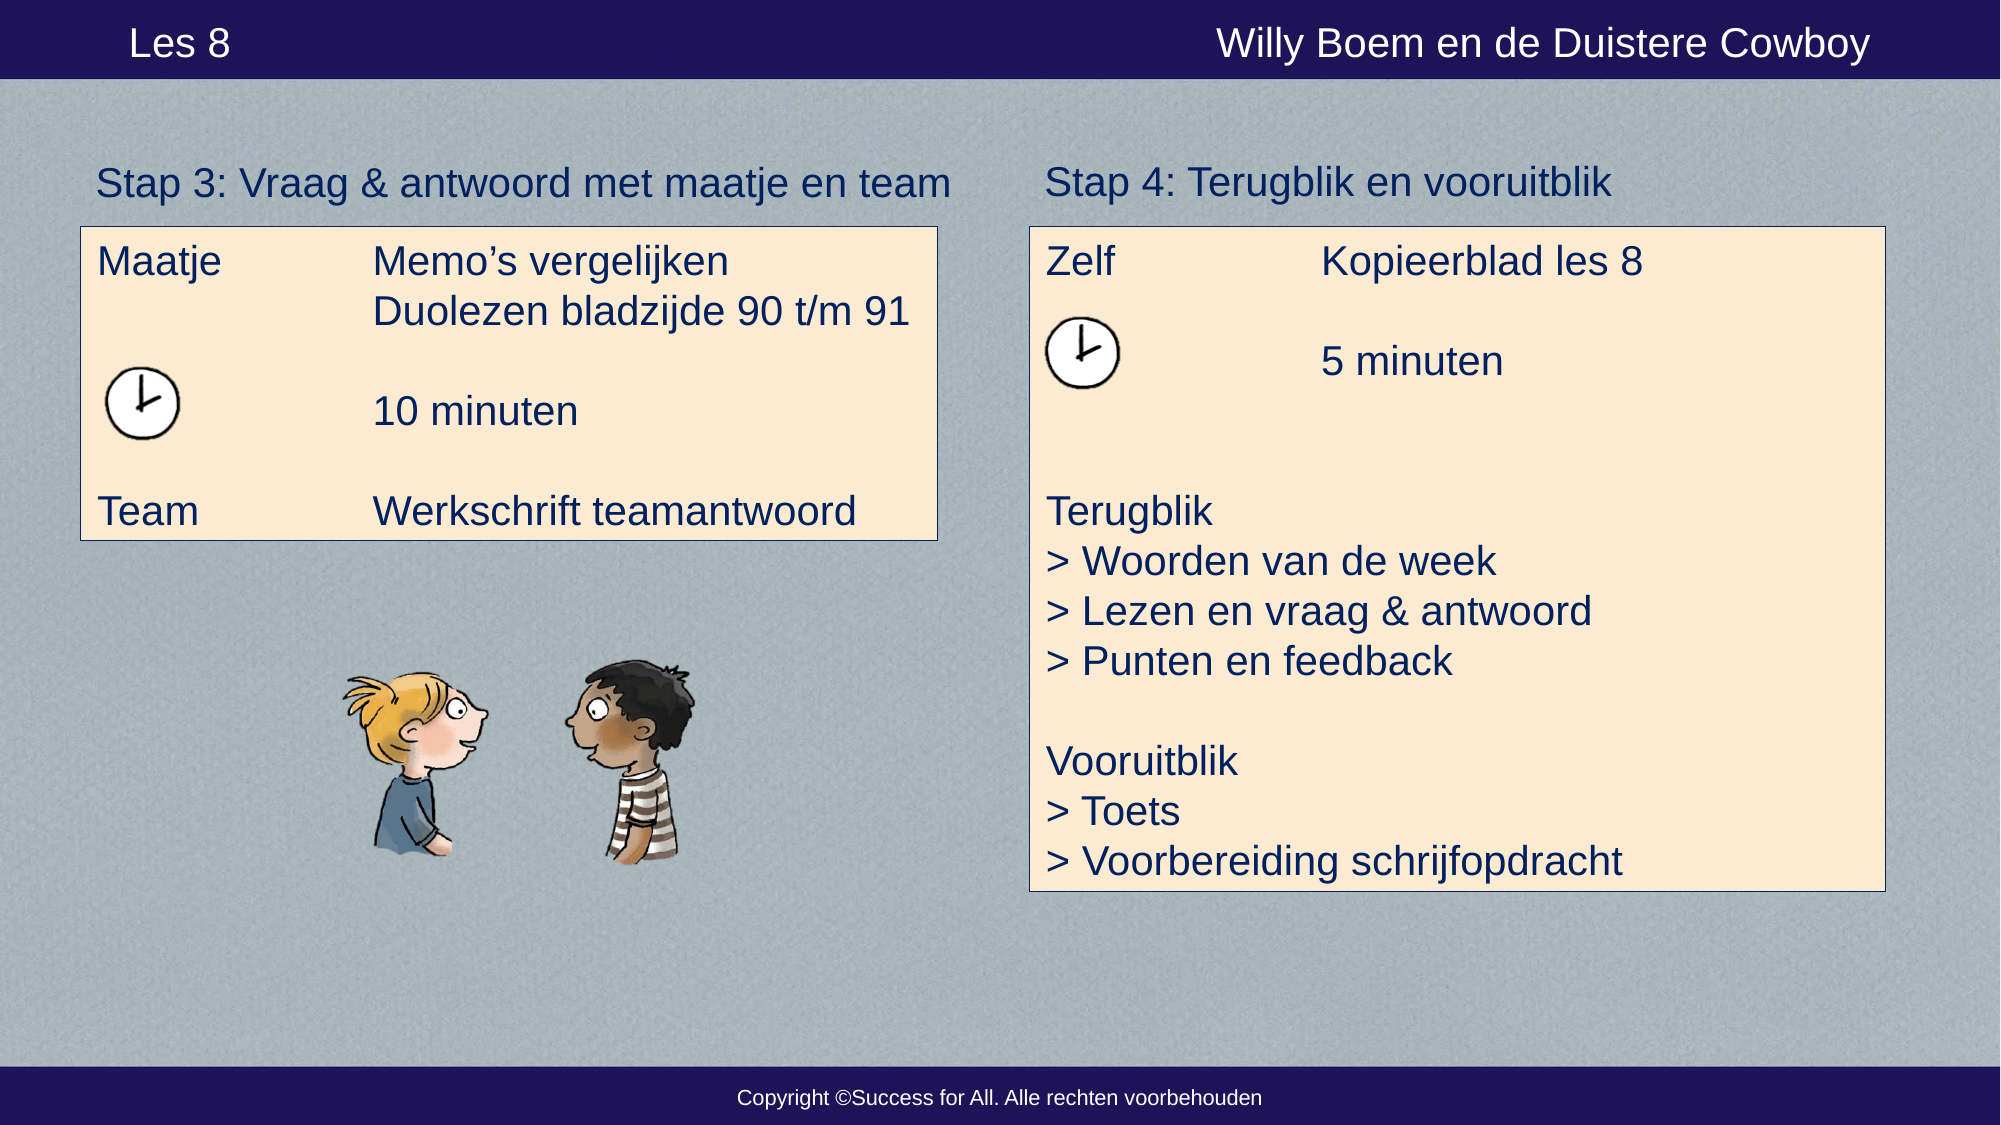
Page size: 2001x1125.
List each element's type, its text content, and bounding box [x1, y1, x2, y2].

text_box Zelf Kopieerblad les 8 5 minuten Terugblik > Woorden van de week > Lezen en vraag & antwoord > Punten en feedback Vooruitblik > Toets > Voorbereiding schrijfopdracht [1029, 226, 1886, 892]
text_box Willy Boem en de Duistere Cowboy [999, 8, 1886, 73]
text_box Stap 4: Terugblik en vooruitblik [1029, 147, 1822, 213]
text_box Copyright ©Success for All. Alle rechten voorbehouden [0, 1076, 2000, 1125]
text_box Maatje Memo’s vergelijken Duolezen bladzijde 90 t/m 91 10 minuten Team Werkschrift teamantwoord [80, 226, 938, 541]
text_box Stap 3: Vraag & antwoord met maatje en team [80, 148, 1011, 214]
picture [0, 0, 2001, 1125]
text_box Les 8 [114, 8, 354, 73]
